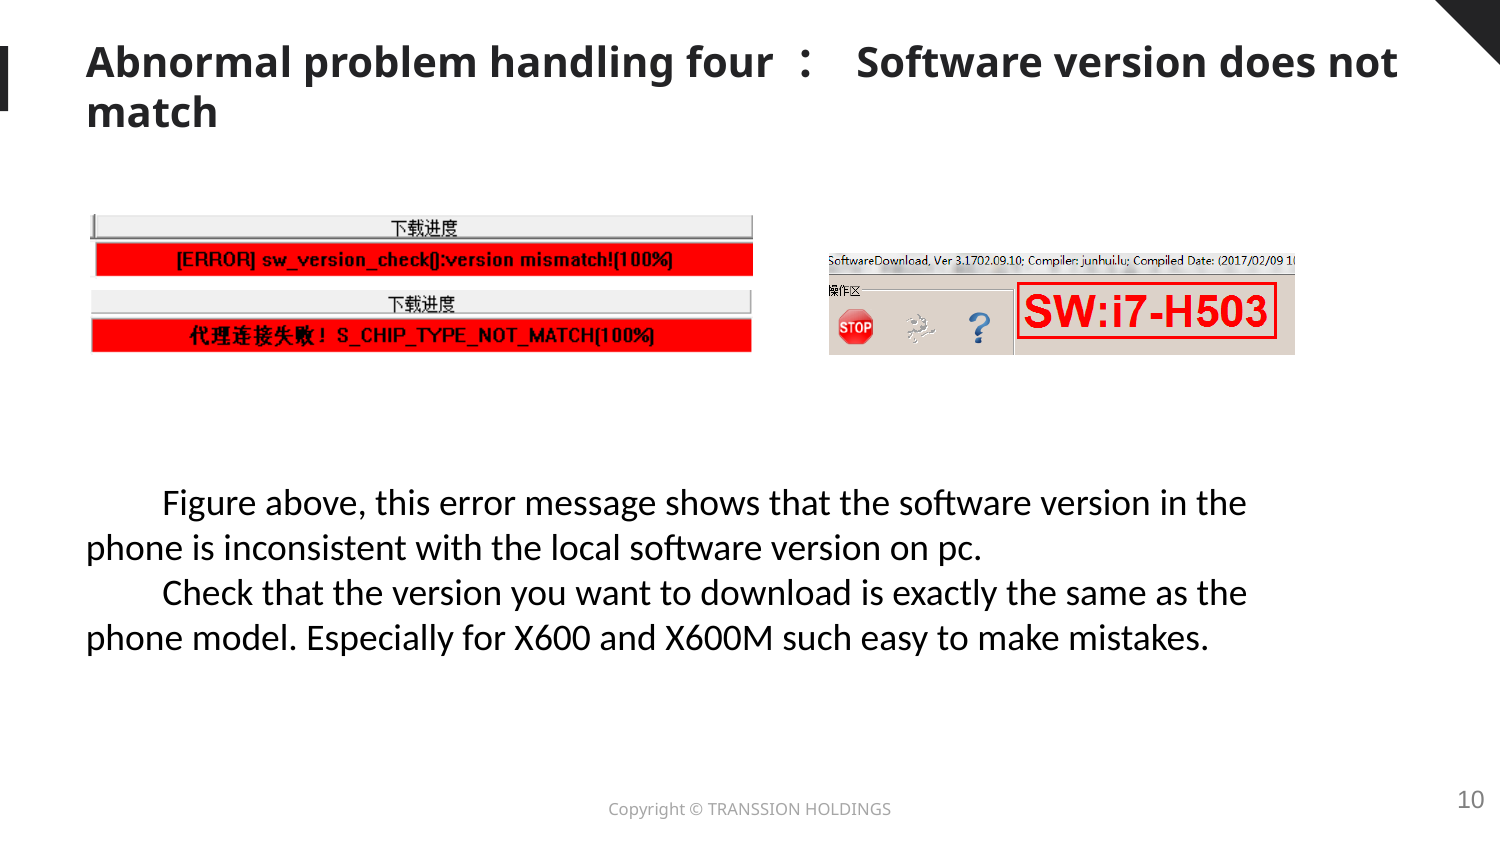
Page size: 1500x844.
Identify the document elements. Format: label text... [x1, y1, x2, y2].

picture [90, 214, 754, 279]
text_box Figure above, this error message shows that the software version in the phone is inconsistent with the local software version on pc. Check that the version you want to download is exactly the same as the phone model. Especially for X600 and X600M such easy to make mistakes. [70, 470, 1321, 665]
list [829, 253, 1296, 355]
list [90, 289, 754, 355]
slide_number 9 [1149, 776, 1500, 822]
title Abnormal problem handling four ： Software version does not match [70, 27, 1429, 144]
